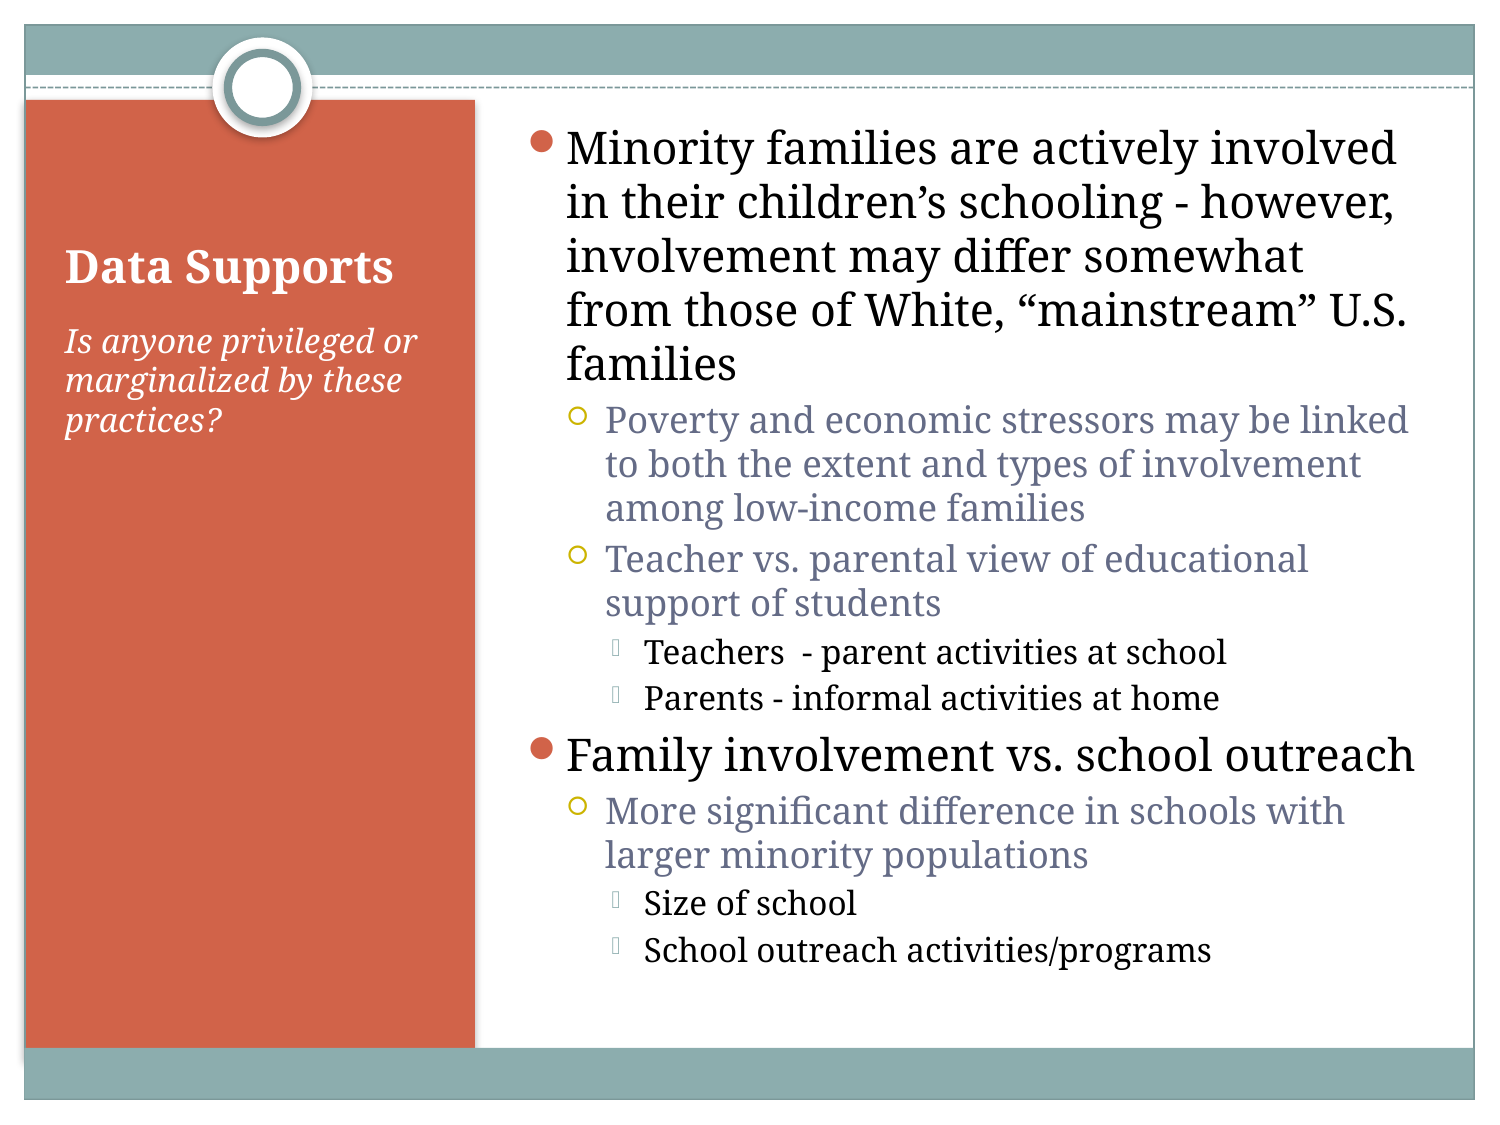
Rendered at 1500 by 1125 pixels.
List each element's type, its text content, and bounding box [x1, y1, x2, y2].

list Minority families are actively involved in their children’s schooling - however, involvement may differ somewhat from those of White, “mainstream” U.S. families Poverty and economic stressors may be linked to both the extent and types of involvement among low-income families Teacher vs. parental view of educational support of students Teachers - parent activities at school Parents - informal activities at home Family involvement vs. school outreach More significant difference in schools with larger minority populations Size of school School outreach activities/programs [512, 112, 1438, 1000]
text_box Data Supports [49, 137, 438, 300]
text_box Is anyone privileged or marginalized by these practices? [49, 312, 438, 993]
